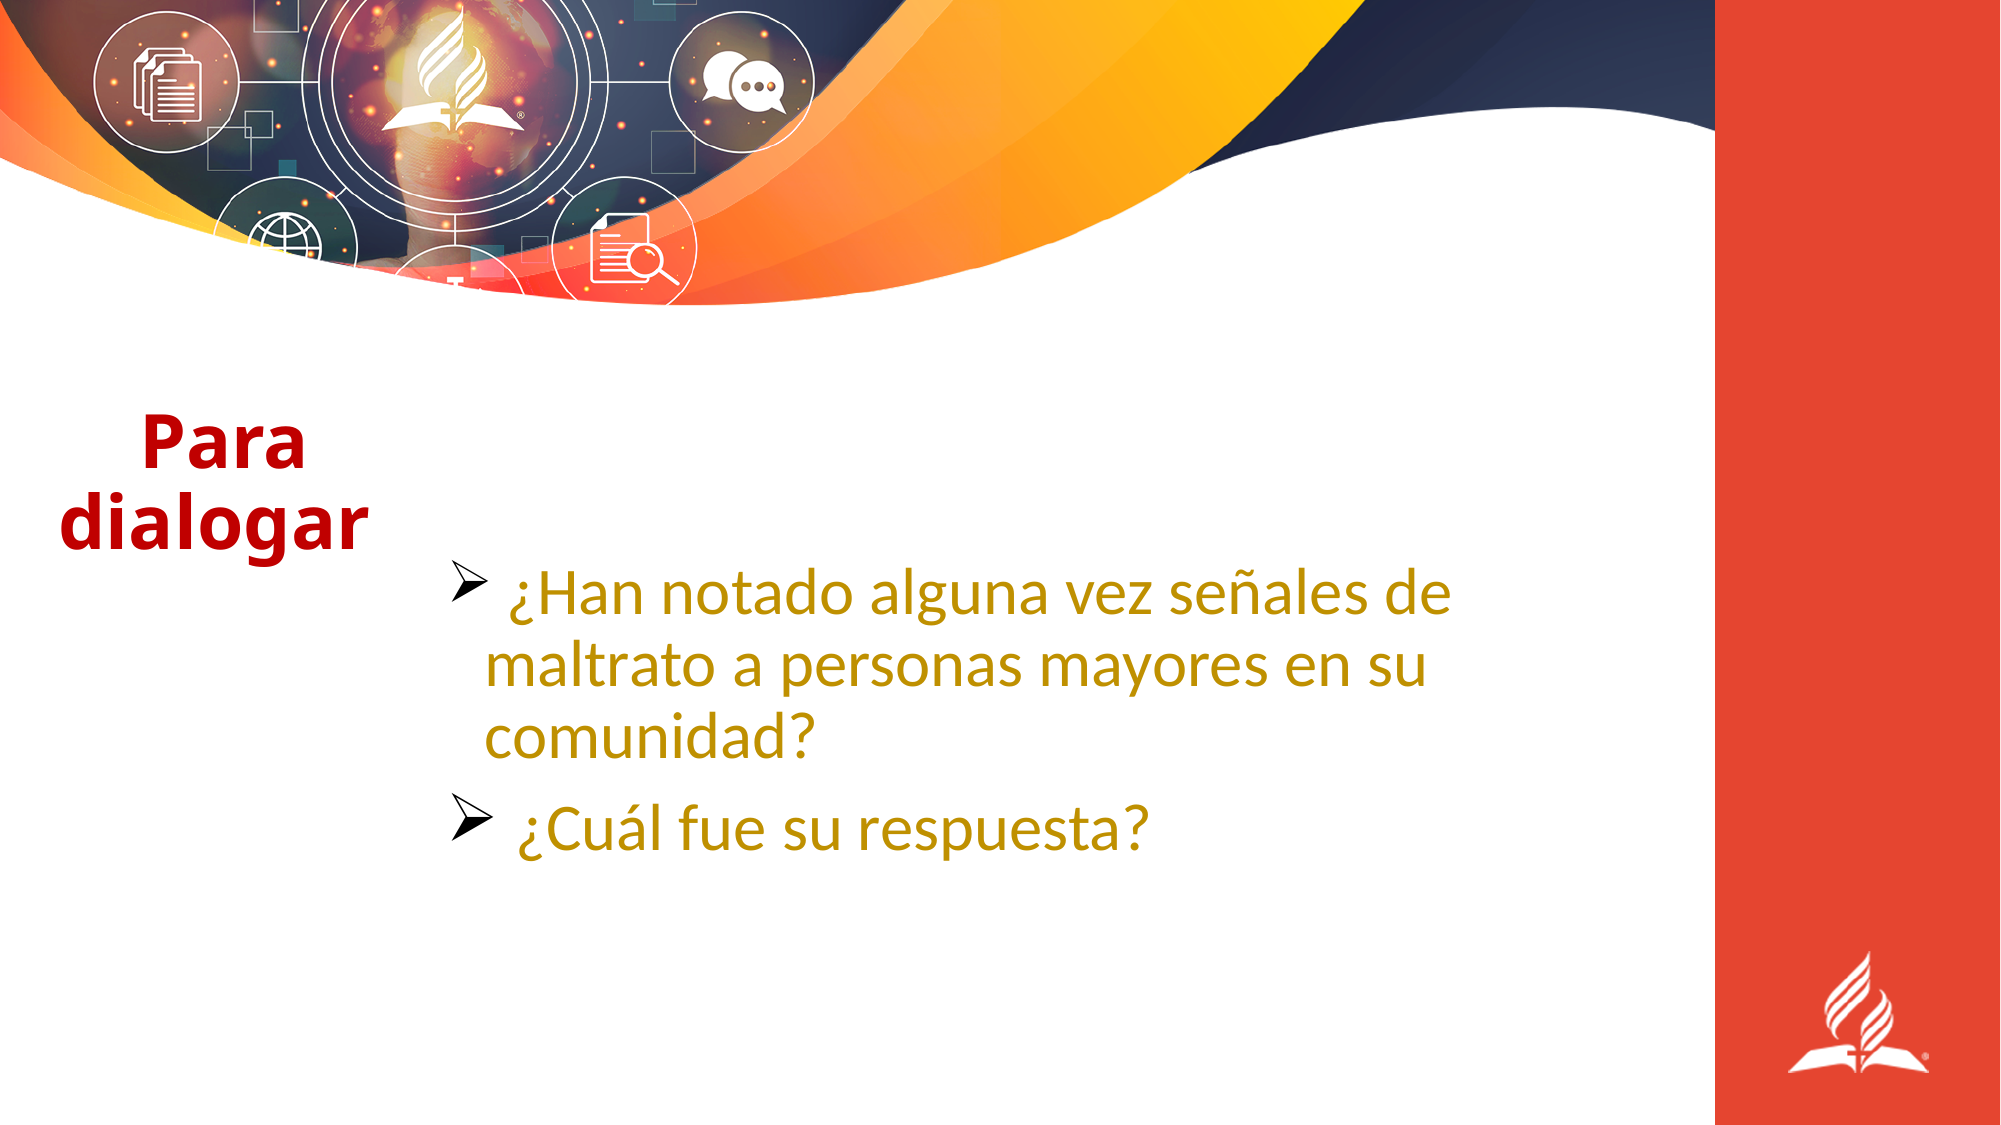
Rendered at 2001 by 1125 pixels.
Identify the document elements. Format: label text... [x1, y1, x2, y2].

picture [0, 0, 2001, 1125]
list ¿Han notado alguna vez señales de maltrato a personas mayores en su comunidad? ¿Cuál fue su respuesta? [431, 290, 1663, 1064]
title Para dialogar [42, 290, 407, 1064]
